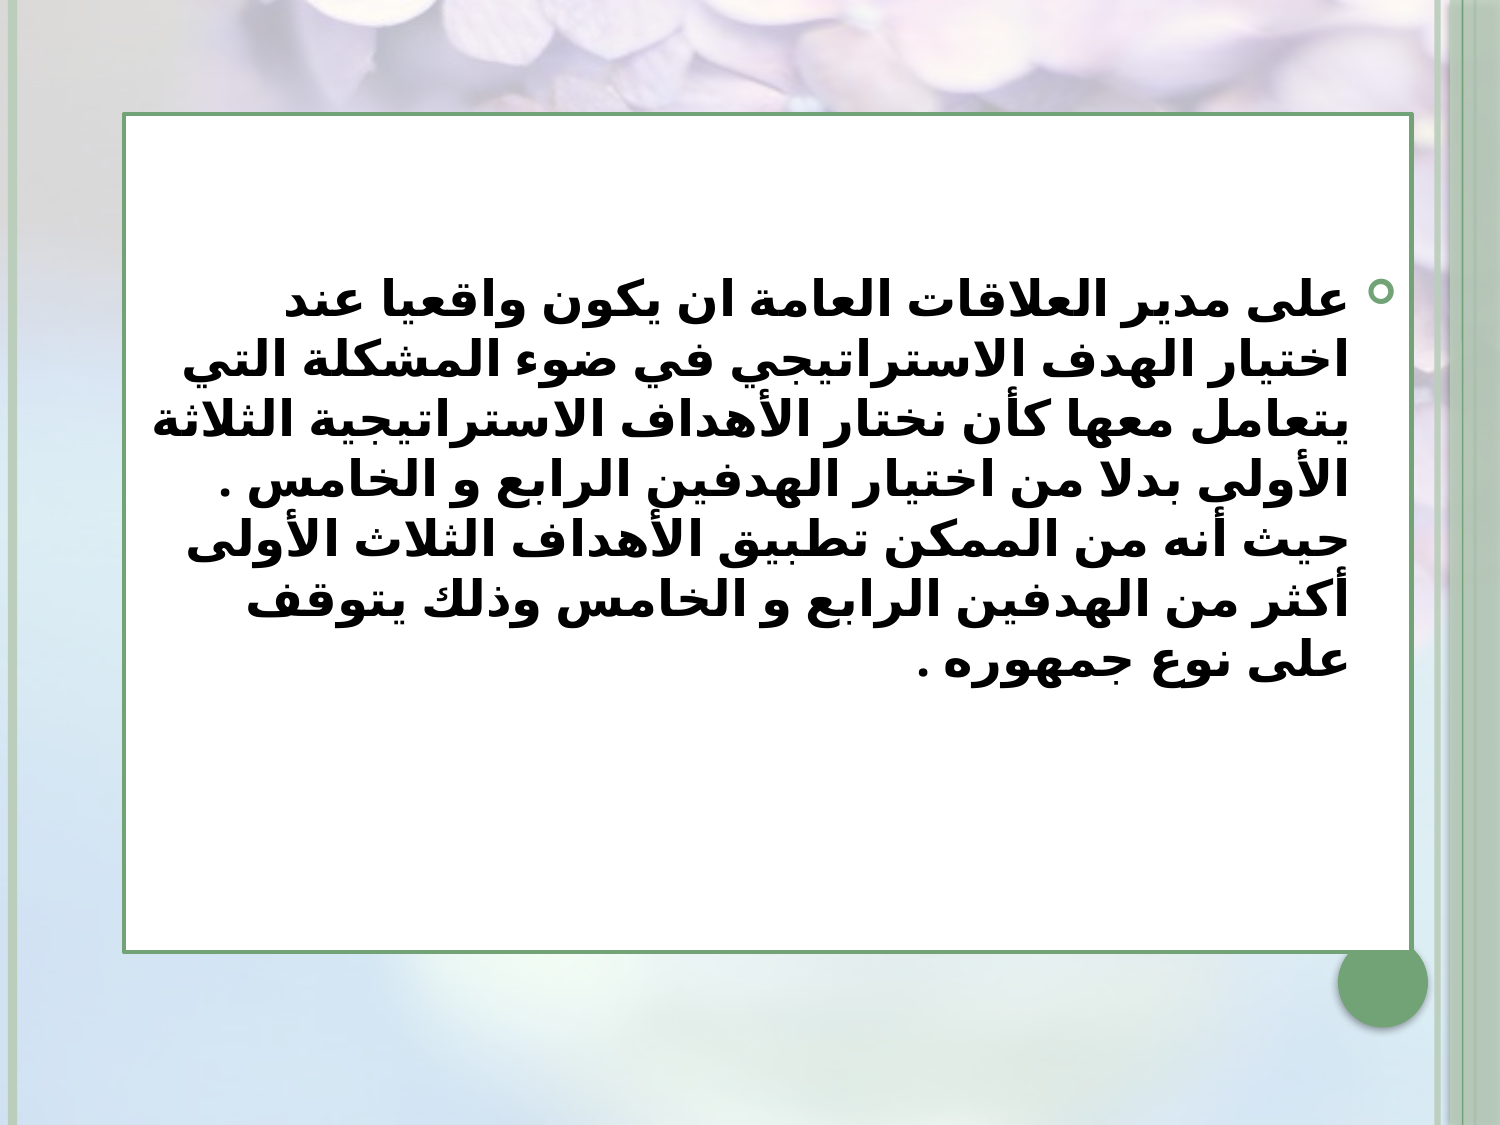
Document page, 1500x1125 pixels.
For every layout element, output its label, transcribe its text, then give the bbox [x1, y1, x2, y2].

list على مدير العلاقات العامة ان يكون واقعيا عند اختيار الهدف الاستراتيجي في ضوء المشكلة التي يتعامل معها كأن نختار الأهداف الاستراتيجية الثلاثة الأولى بدلا من اختيار الهدفين الرابع و الخامس . حيث أنه من الممكن تطبيق الأهداف الثلاث الأولى أكثر من الهدفين الرابع و الخامس وذلك يتوقف على نوع جمهوره . [122, 112, 1414, 954]
